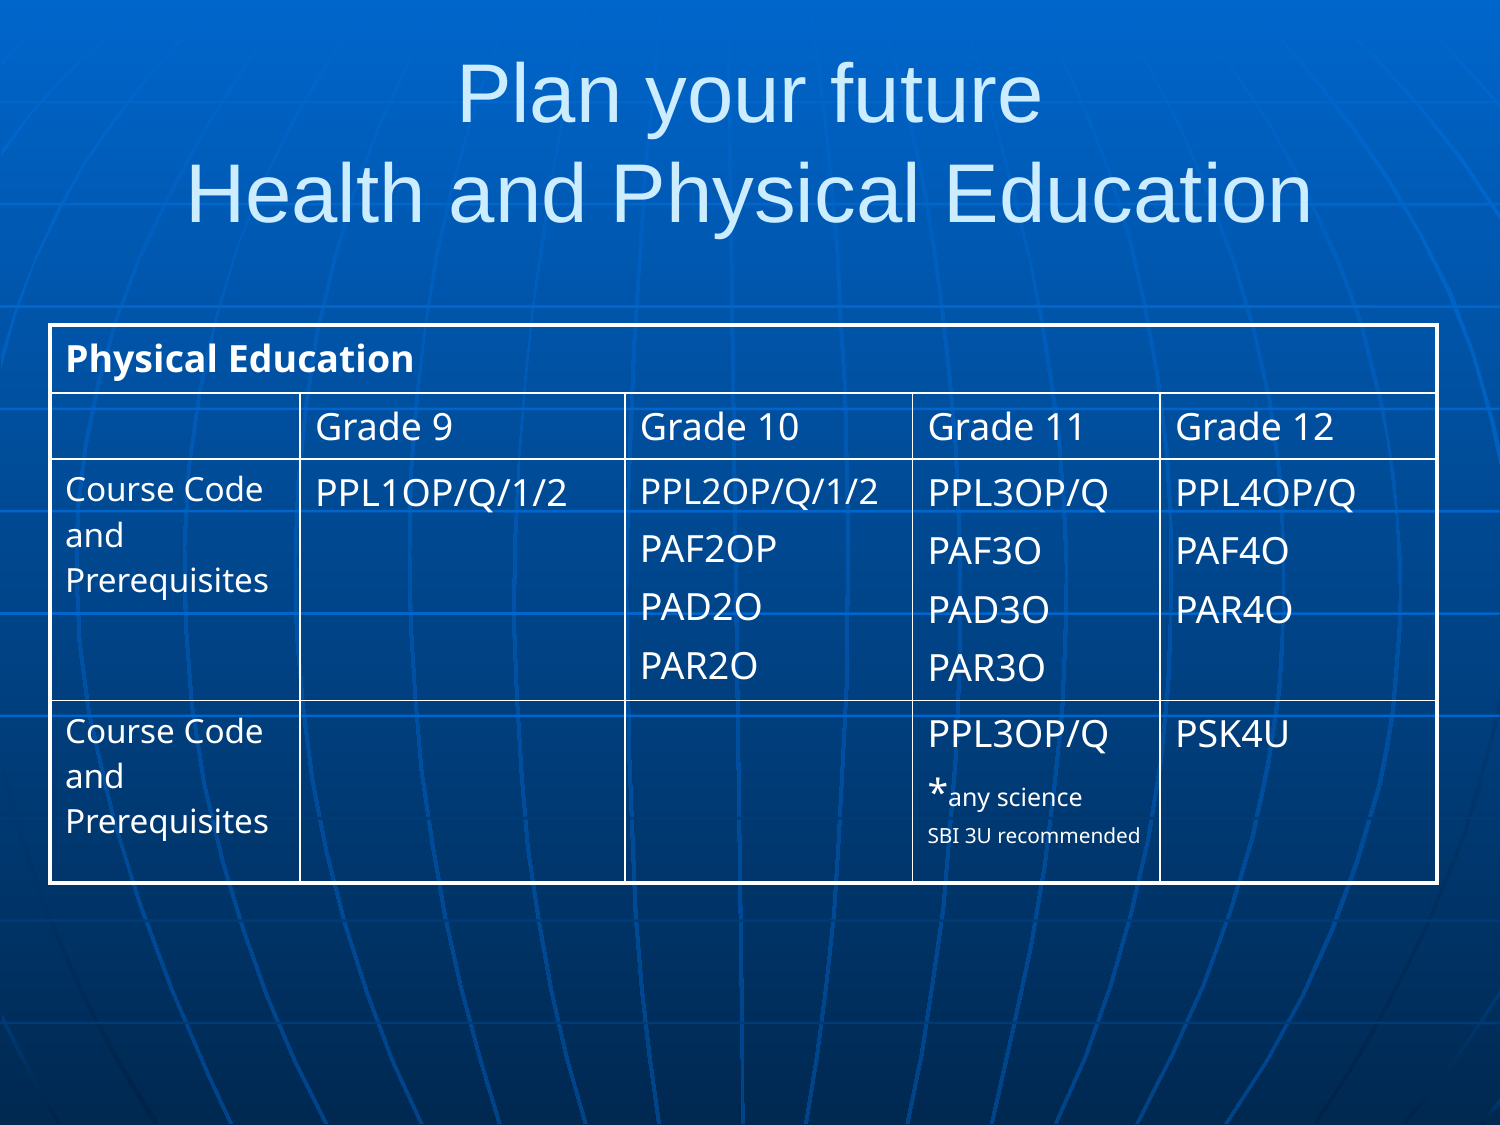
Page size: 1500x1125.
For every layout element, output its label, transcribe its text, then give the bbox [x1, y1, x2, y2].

title Plan your future Health and Physical Education [74, 45, 1426, 233]
table_cell [301, 701, 624, 881]
table_cell Course Code and Prerequisites [52, 701, 299, 881]
table_cell PPL4OP/Q PAF4O PAR4O [1161, 460, 1435, 700]
table_cell PPL3OP/Q PAF3O PAD3O PAR3O [913, 460, 1159, 700]
table_cell Grade 10 [626, 394, 912, 458]
table_cell PPL3OP/Q *any science SBI 3U recommended [913, 701, 1159, 881]
table_cell [52, 394, 299, 458]
table_cell Course Code and Prerequisites [52, 460, 299, 700]
table_header Physical Education [52, 327, 1435, 392]
table_cell Grade 9 [301, 394, 624, 458]
table_cell [626, 701, 912, 881]
table_cell Grade 11 [913, 394, 1159, 458]
table_cell PSK4U [1161, 701, 1435, 881]
table_cell PPL2OP/Q/1/2 PAF2OP PAD2O PAR2O [626, 460, 912, 700]
table_cell Grade 12 [1161, 394, 1435, 458]
table_cell PPL1OP/Q/1/2 [301, 460, 624, 700]
